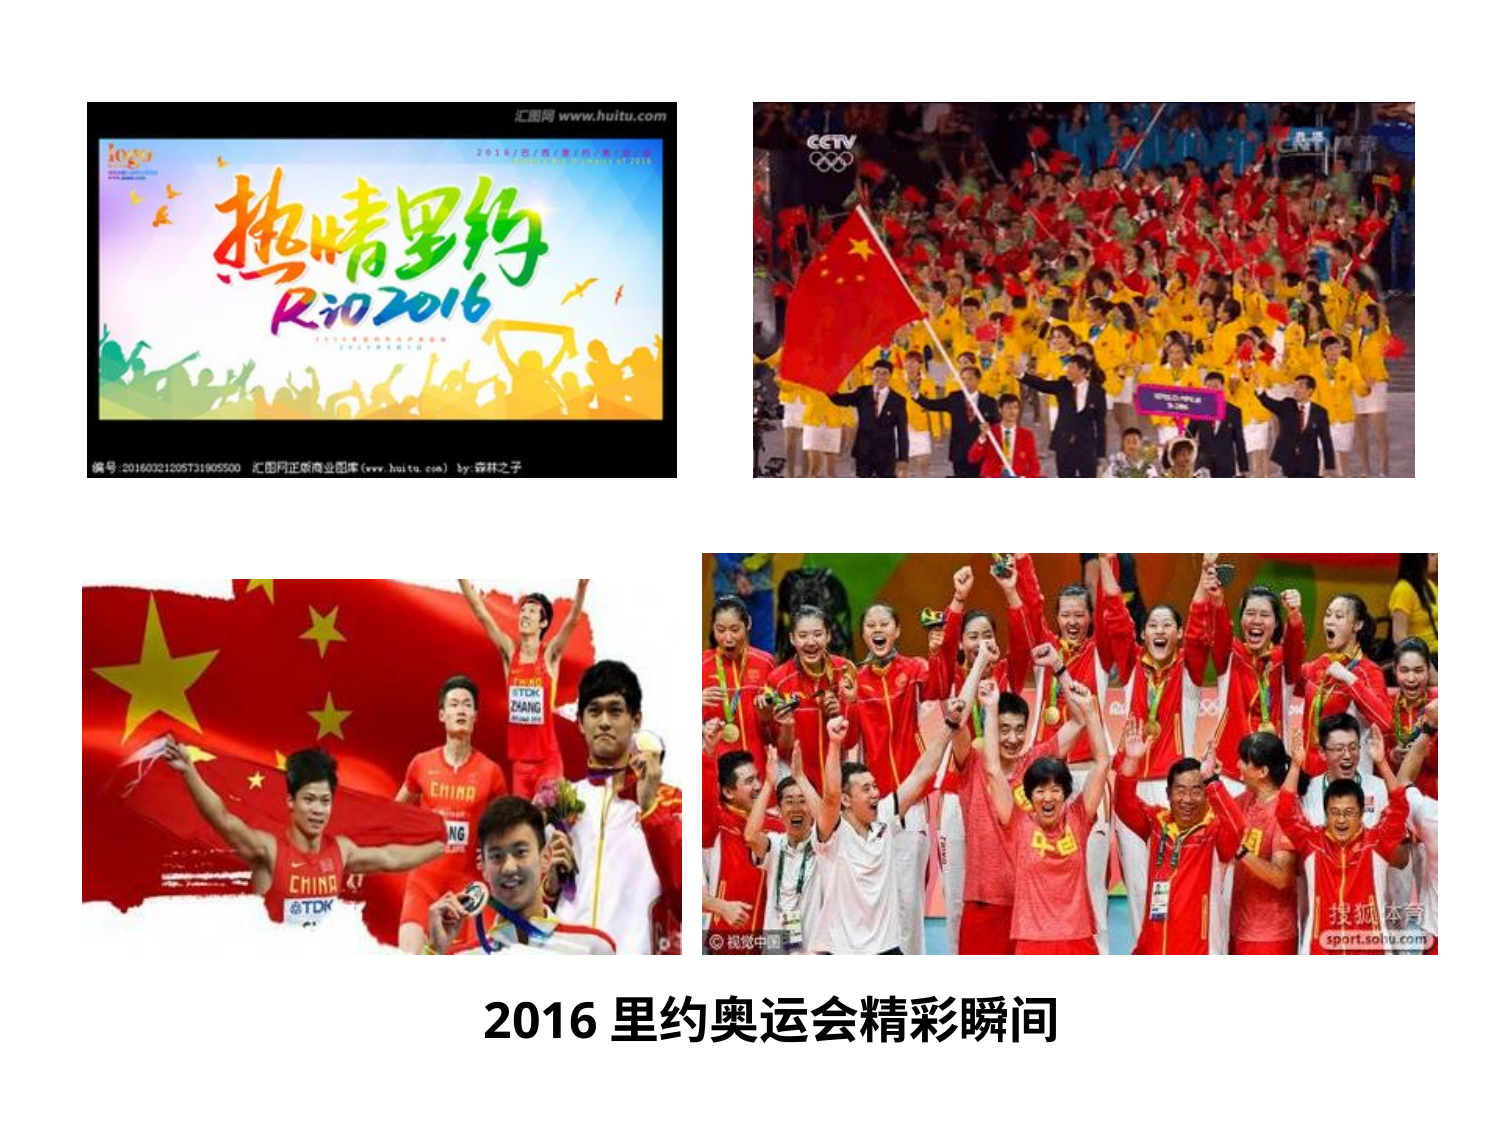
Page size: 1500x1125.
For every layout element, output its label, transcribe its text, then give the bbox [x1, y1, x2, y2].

picture [87, 102, 677, 478]
picture [702, 553, 1438, 955]
picture [82, 579, 682, 955]
picture [753, 102, 1415, 478]
text_box 2016里约奥运会精彩瞬间 [468, 981, 1075, 1057]
